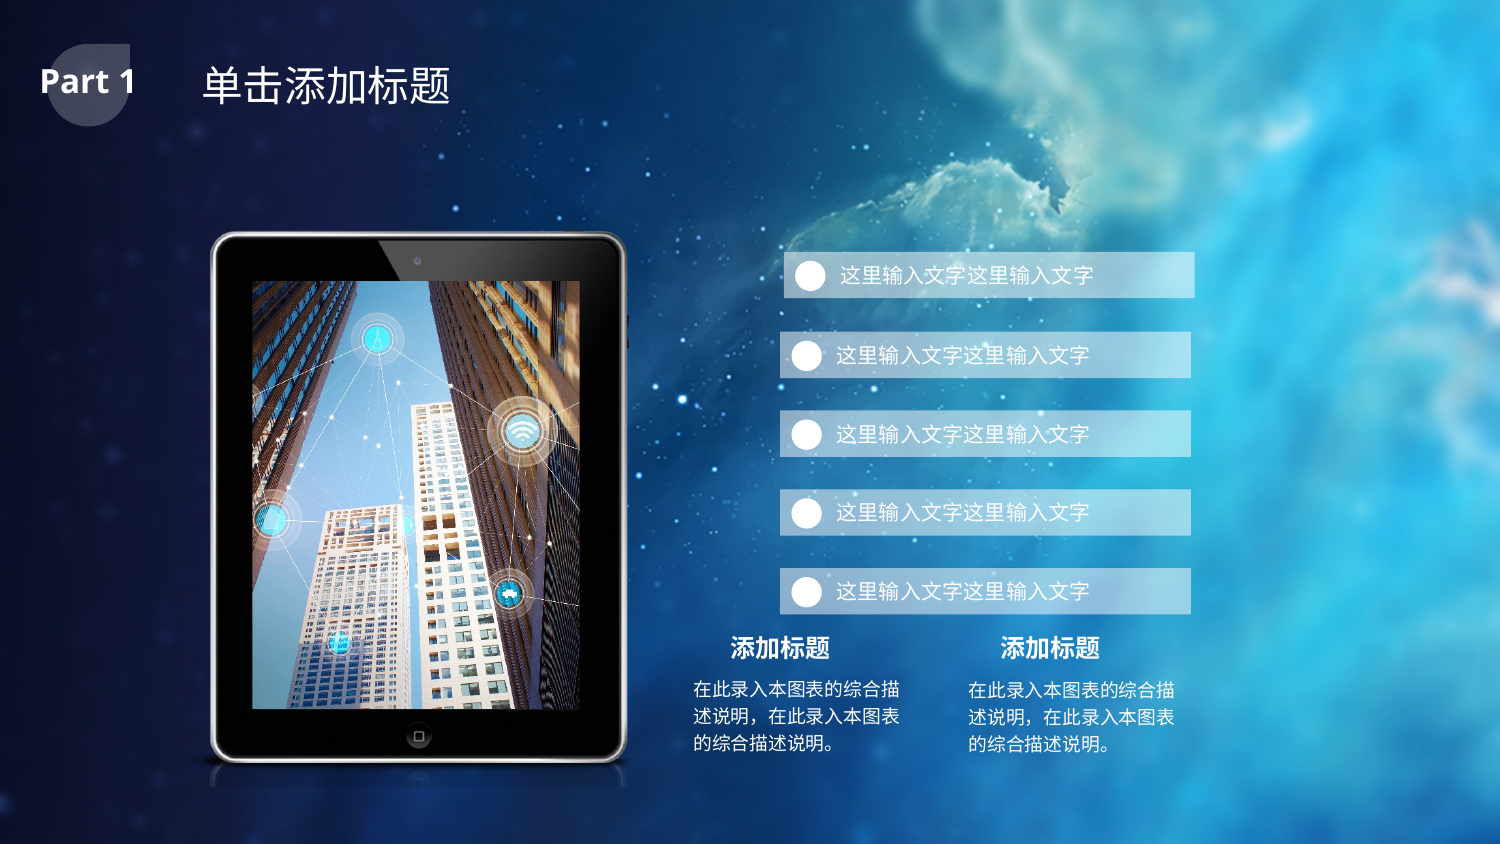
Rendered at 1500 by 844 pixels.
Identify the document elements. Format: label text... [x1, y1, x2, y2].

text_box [22, 43, 154, 127]
text_box 添加标题 [719, 627, 865, 667]
text_box 在此录入本图表的综合描述说明，在此录入本图表的综合描述说明。 [682, 667, 920, 760]
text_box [780, 568, 1227, 615]
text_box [780, 410, 1227, 457]
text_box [783, 251, 1231, 299]
text_box 添加标题 [989, 627, 1116, 668]
text_box 单击添加标题 [186, 52, 467, 118]
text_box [780, 331, 1227, 379]
text_box 在此录入本图表的综合描述说明，在此录入本图表的综合描述说明。 [957, 668, 1195, 761]
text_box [780, 489, 1227, 536]
picture [0, 0, 1500, 844]
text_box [184, 213, 648, 787]
